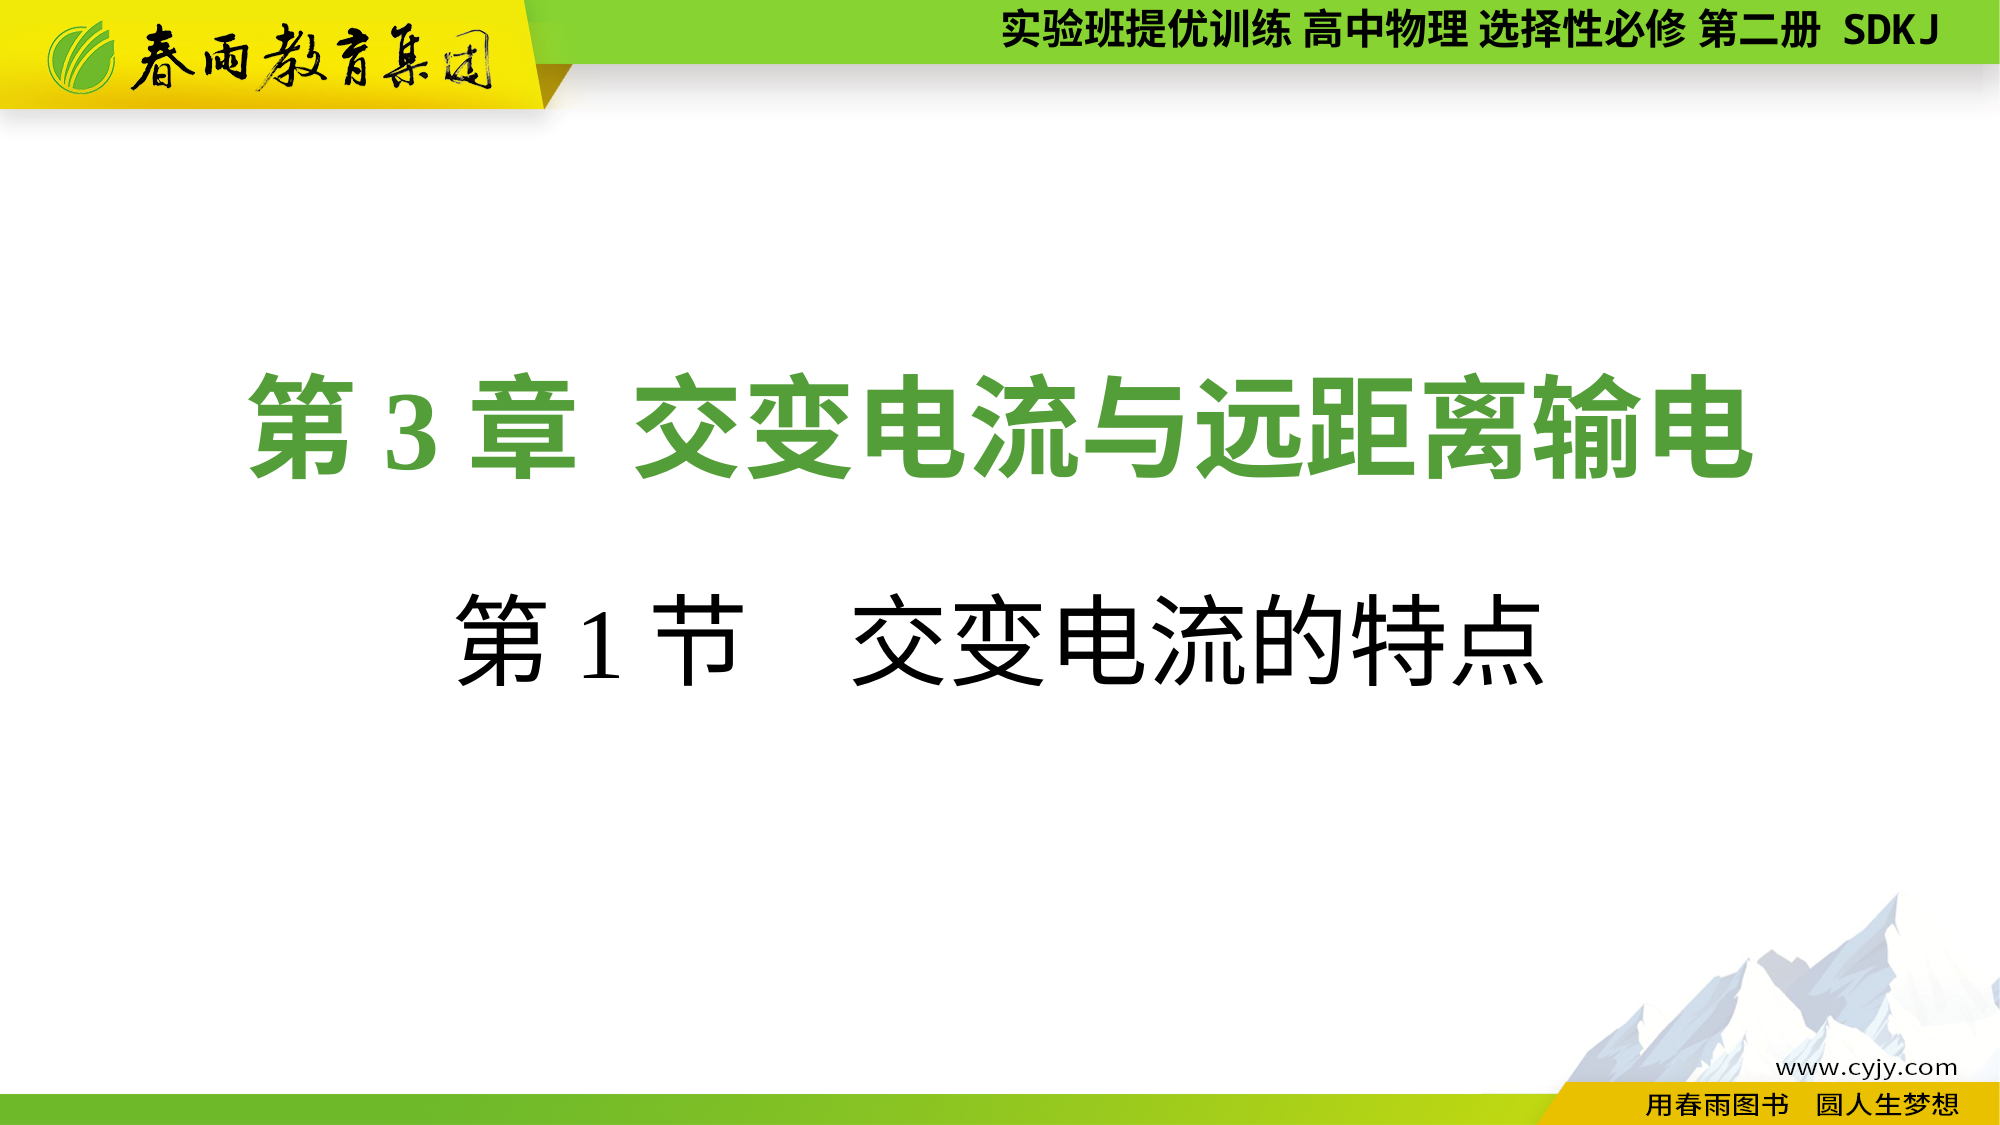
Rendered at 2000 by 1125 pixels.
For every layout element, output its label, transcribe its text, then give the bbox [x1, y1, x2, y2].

picture [0, 0, 2000, 1125]
text_box 第3章 交变电流与远距离输电 [54, 282, 1946, 500]
text_box 第1节 交变电流的特点 [54, 511, 1946, 706]
